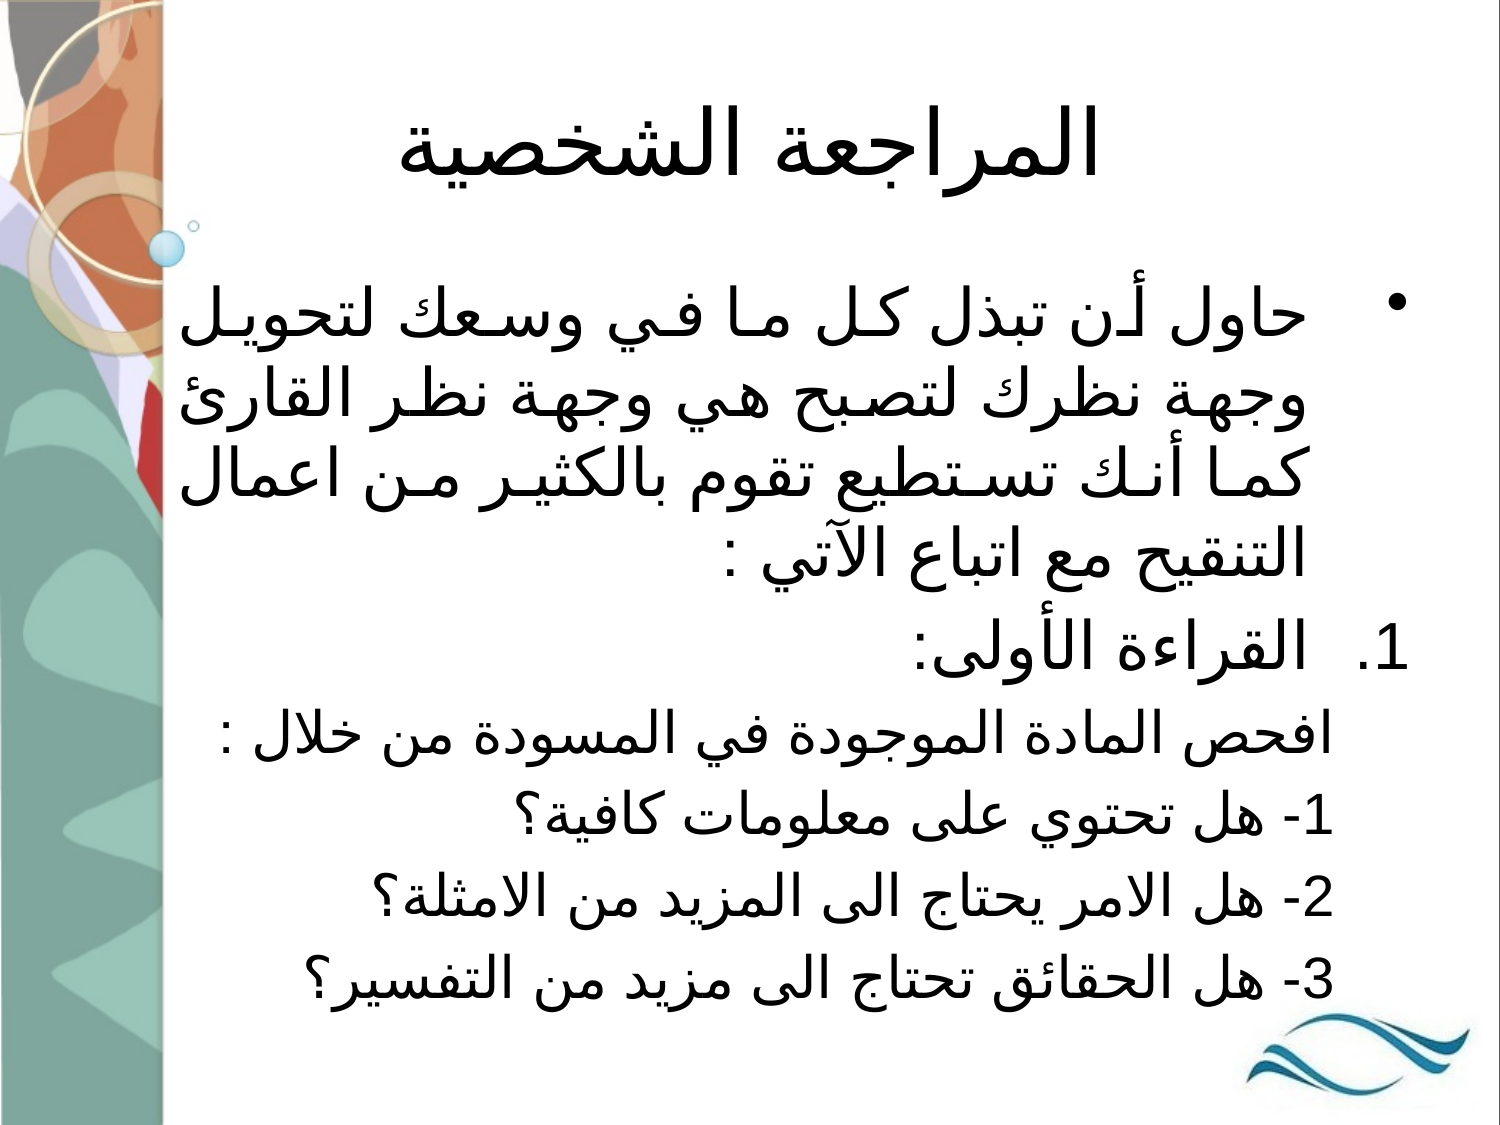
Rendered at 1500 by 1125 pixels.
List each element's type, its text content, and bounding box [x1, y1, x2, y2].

list حاول أن تبذل كل ما في وسعك لتحويل وجهة نظرك لتصبح هي وجهة نظر القارئ كما أنك تستطيع تقوم بالكثير من اعمال التنقيح مع اتباع الآتي : القراءة الأولى: افحص المادة الموجودة في المسودة من خلال : 1- هل تحتوي على معلومات كافية؟ 2- هل الامر يحتاج الى المزيد من الامثلة؟ 3- هل الحقائق تحتاج الى مزيد من التفسير؟ [162, 262, 1426, 1006]
picture [0, 0, 1500, 1125]
title المراجعة الشخصية [74, 44, 1426, 233]
